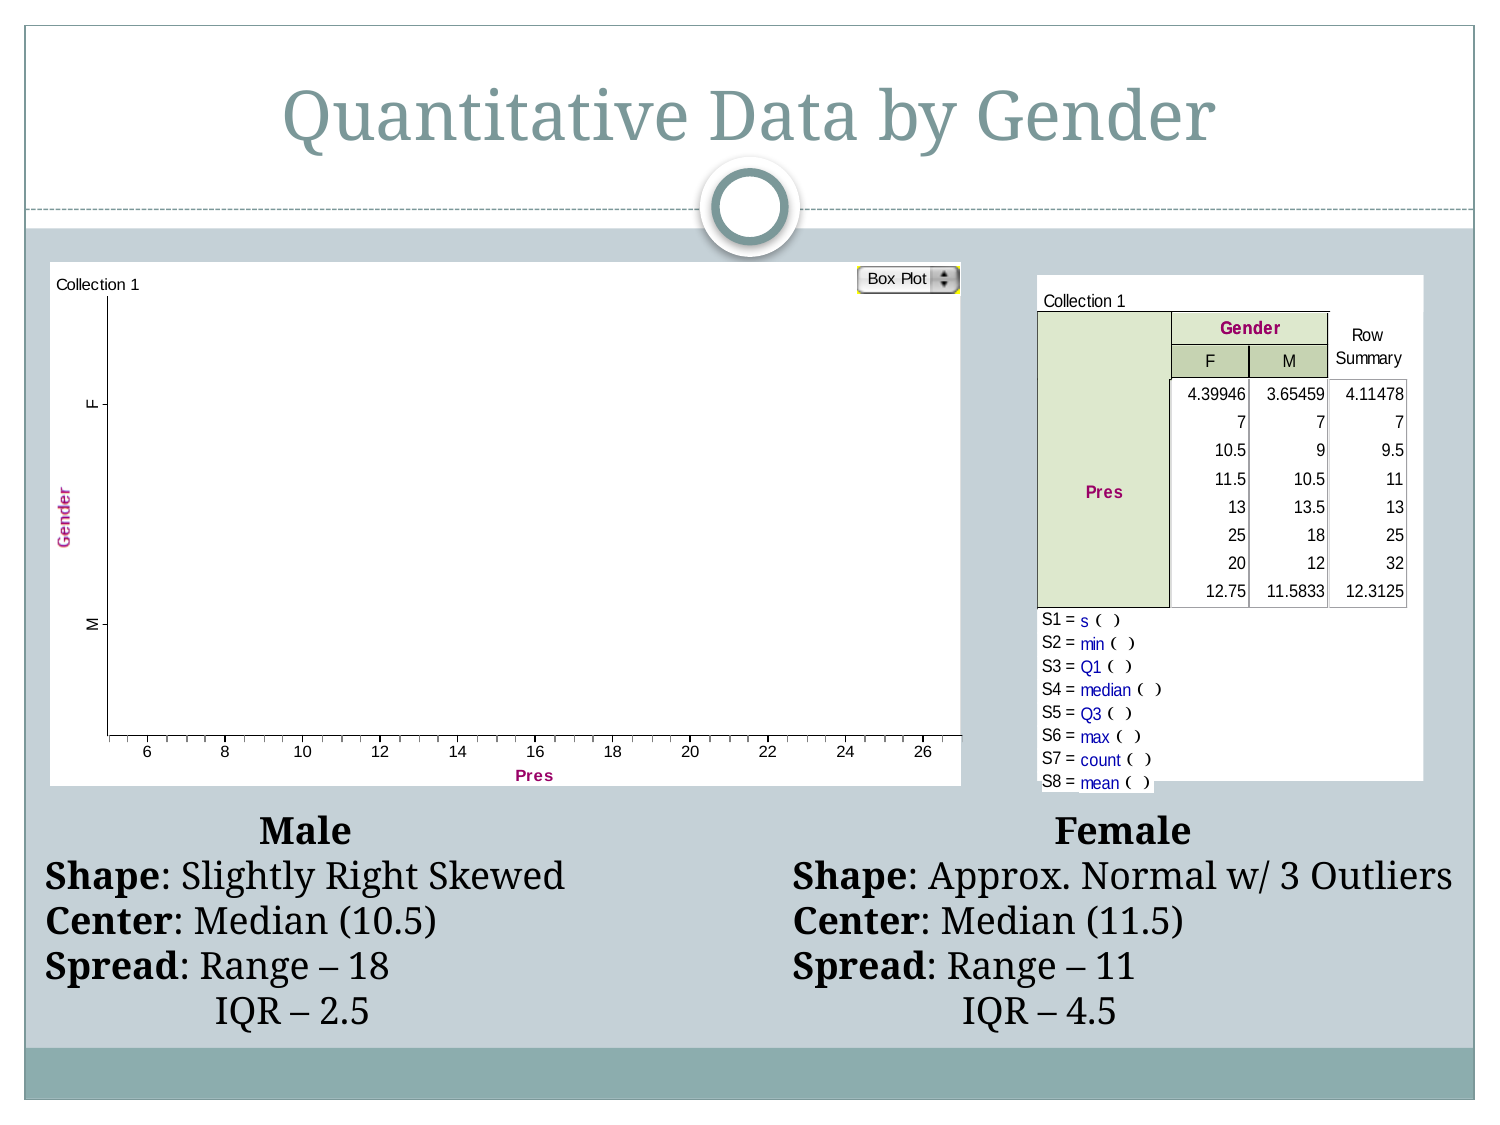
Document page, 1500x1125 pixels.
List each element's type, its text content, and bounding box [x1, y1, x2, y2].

picture [49, 262, 963, 788]
text_box Female Shape: Approx. Normal w/ 3 Outliers Center: Median (11.5) Spread: Range – 11 IQR – 4.5 [777, 799, 1469, 1040]
text_box Male Shape: Slightly Right Skewed Center: Median (10.5) Spread: Range – 18 IQR – 2.5 [30, 799, 581, 1040]
title Quantitative Data by Gender [49, 37, 1450, 162]
picture [1037, 274, 1426, 863]
